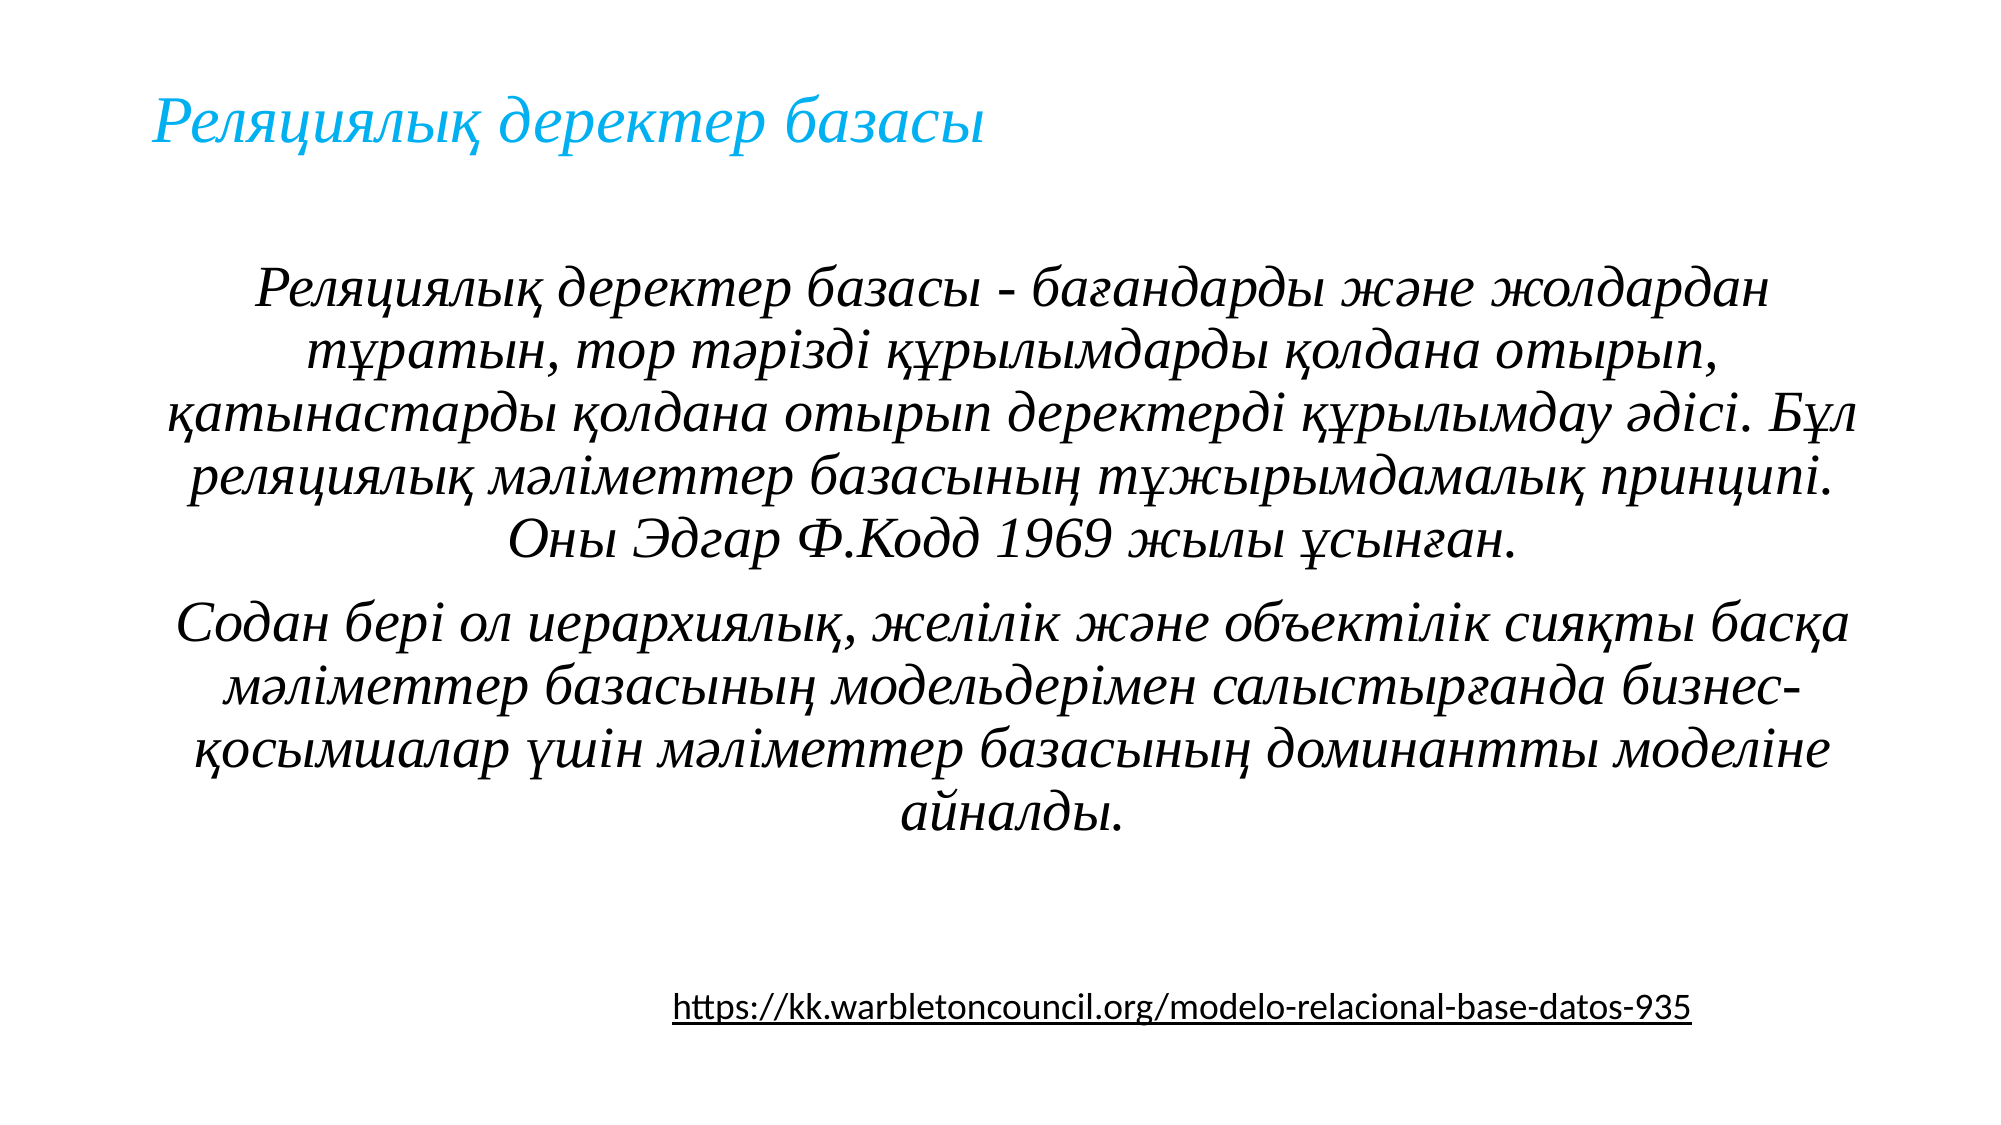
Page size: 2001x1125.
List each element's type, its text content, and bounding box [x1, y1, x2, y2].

text_box https://kk.warbletoncouncil.org/modelo-relacional-base-datos-935 [657, 974, 1924, 1035]
list Реляциялық деректер базасы - бағандарды және жолдардан тұратын, тор тәрізді құрылымдарды қолдана отырып, қатынастарды қолдана отырып деректерді құрылымдау әдісі. Бұл реляциялық мәліметтер базасының тұжырымдамалық принципі. Оны Эдгар Ф.Кодд 1969 жылы ұсынған. Содан бері ол иерархиялық, желілік және объектілік сияқты басқа мәліметтер базасының модельдерімен салыстырғанда бизнес-қосымшалар үшін мәліметтер базасының доминантты моделіне айналды. [150, 248, 1876, 962]
title Реляциялық деректер базасы [137, 59, 1863, 183]
